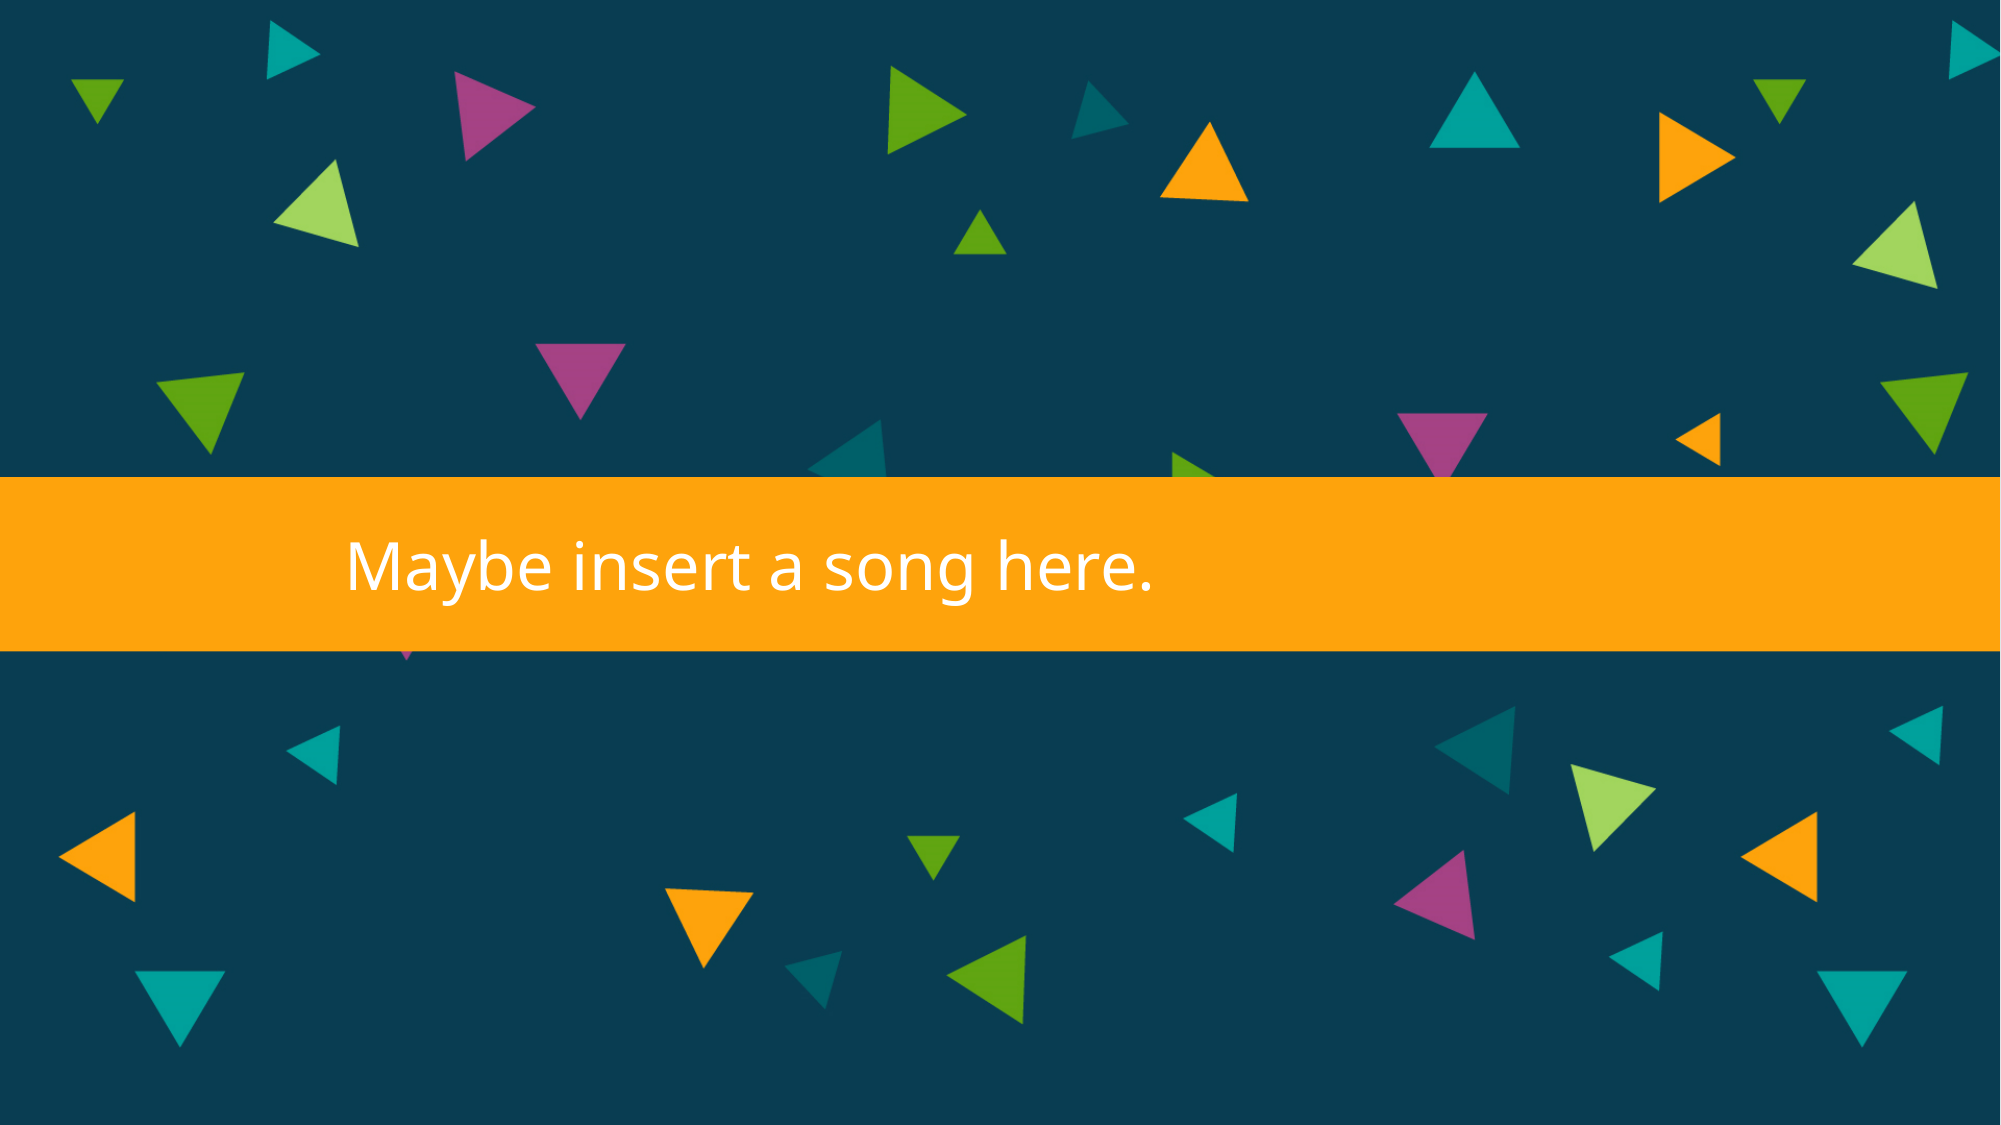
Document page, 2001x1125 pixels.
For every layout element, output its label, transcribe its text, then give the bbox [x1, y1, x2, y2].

text_box [0, 476, 2000, 652]
picture [0, 0, 2001, 1125]
text_box Maybe insert a song here. [329, 516, 1671, 612]
